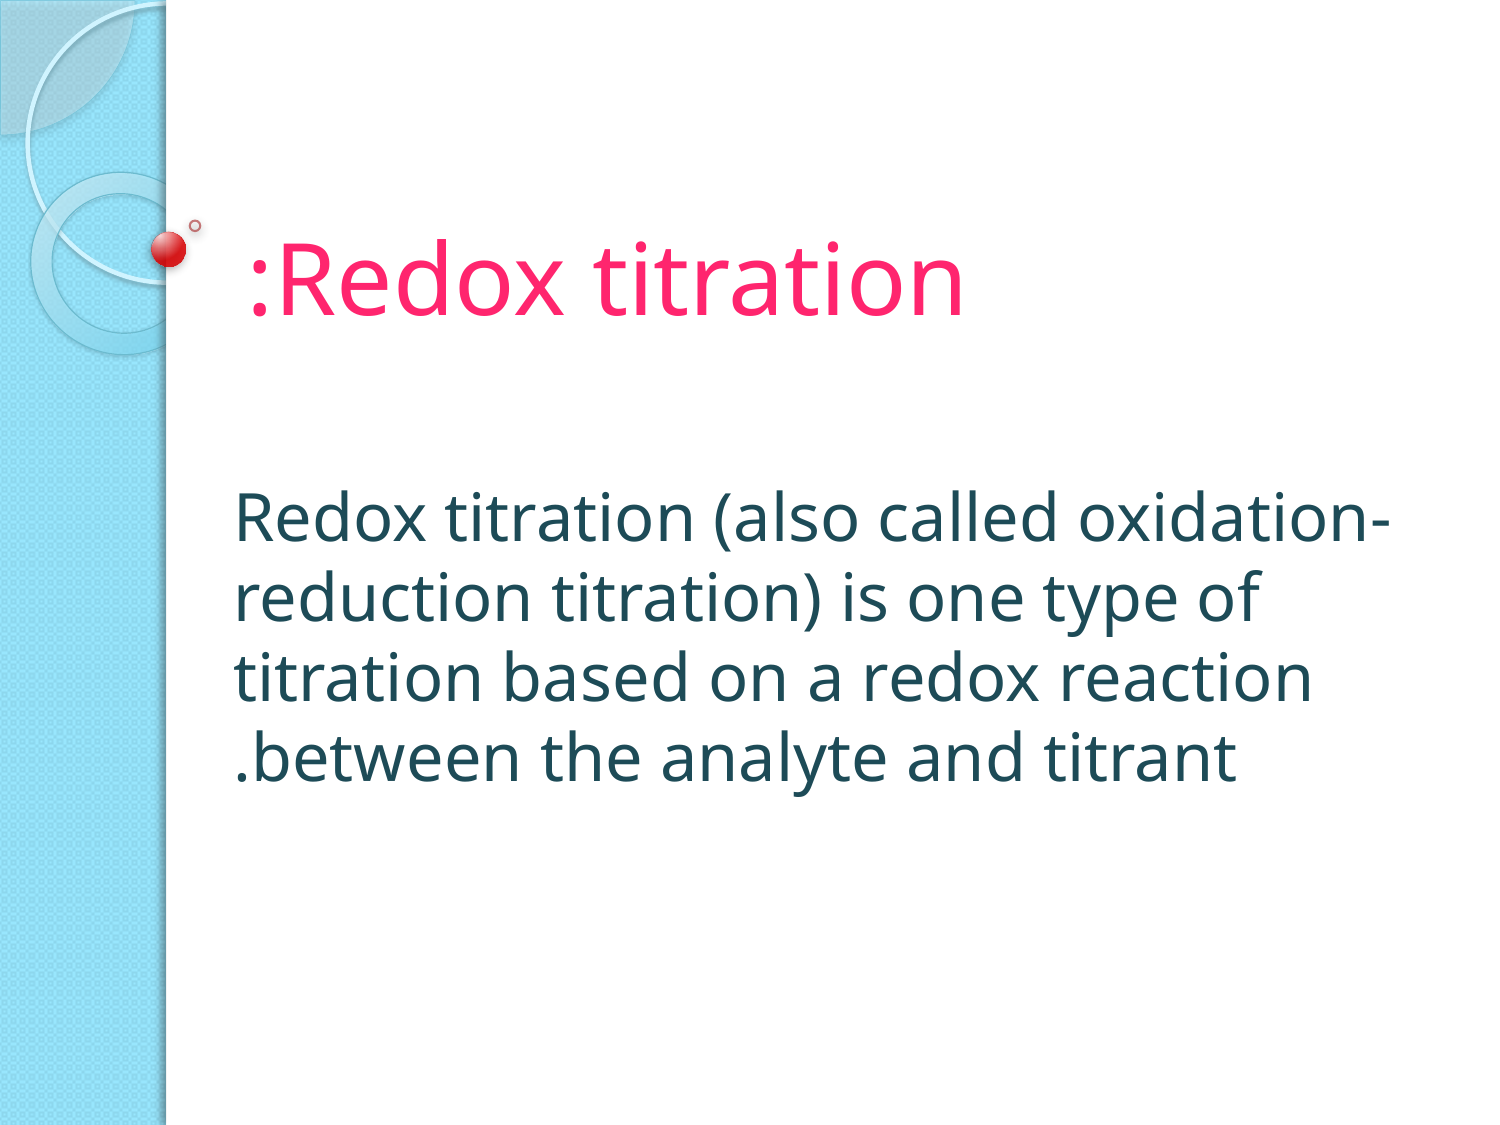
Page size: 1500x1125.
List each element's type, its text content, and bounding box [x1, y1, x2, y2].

title Redox titration: [230, 101, 1446, 344]
subtitle Redox titration (also called oxidation-reduction titration) is one type of titration based on a redox reaction between the analyte and titrant. [218, 397, 1434, 976]
